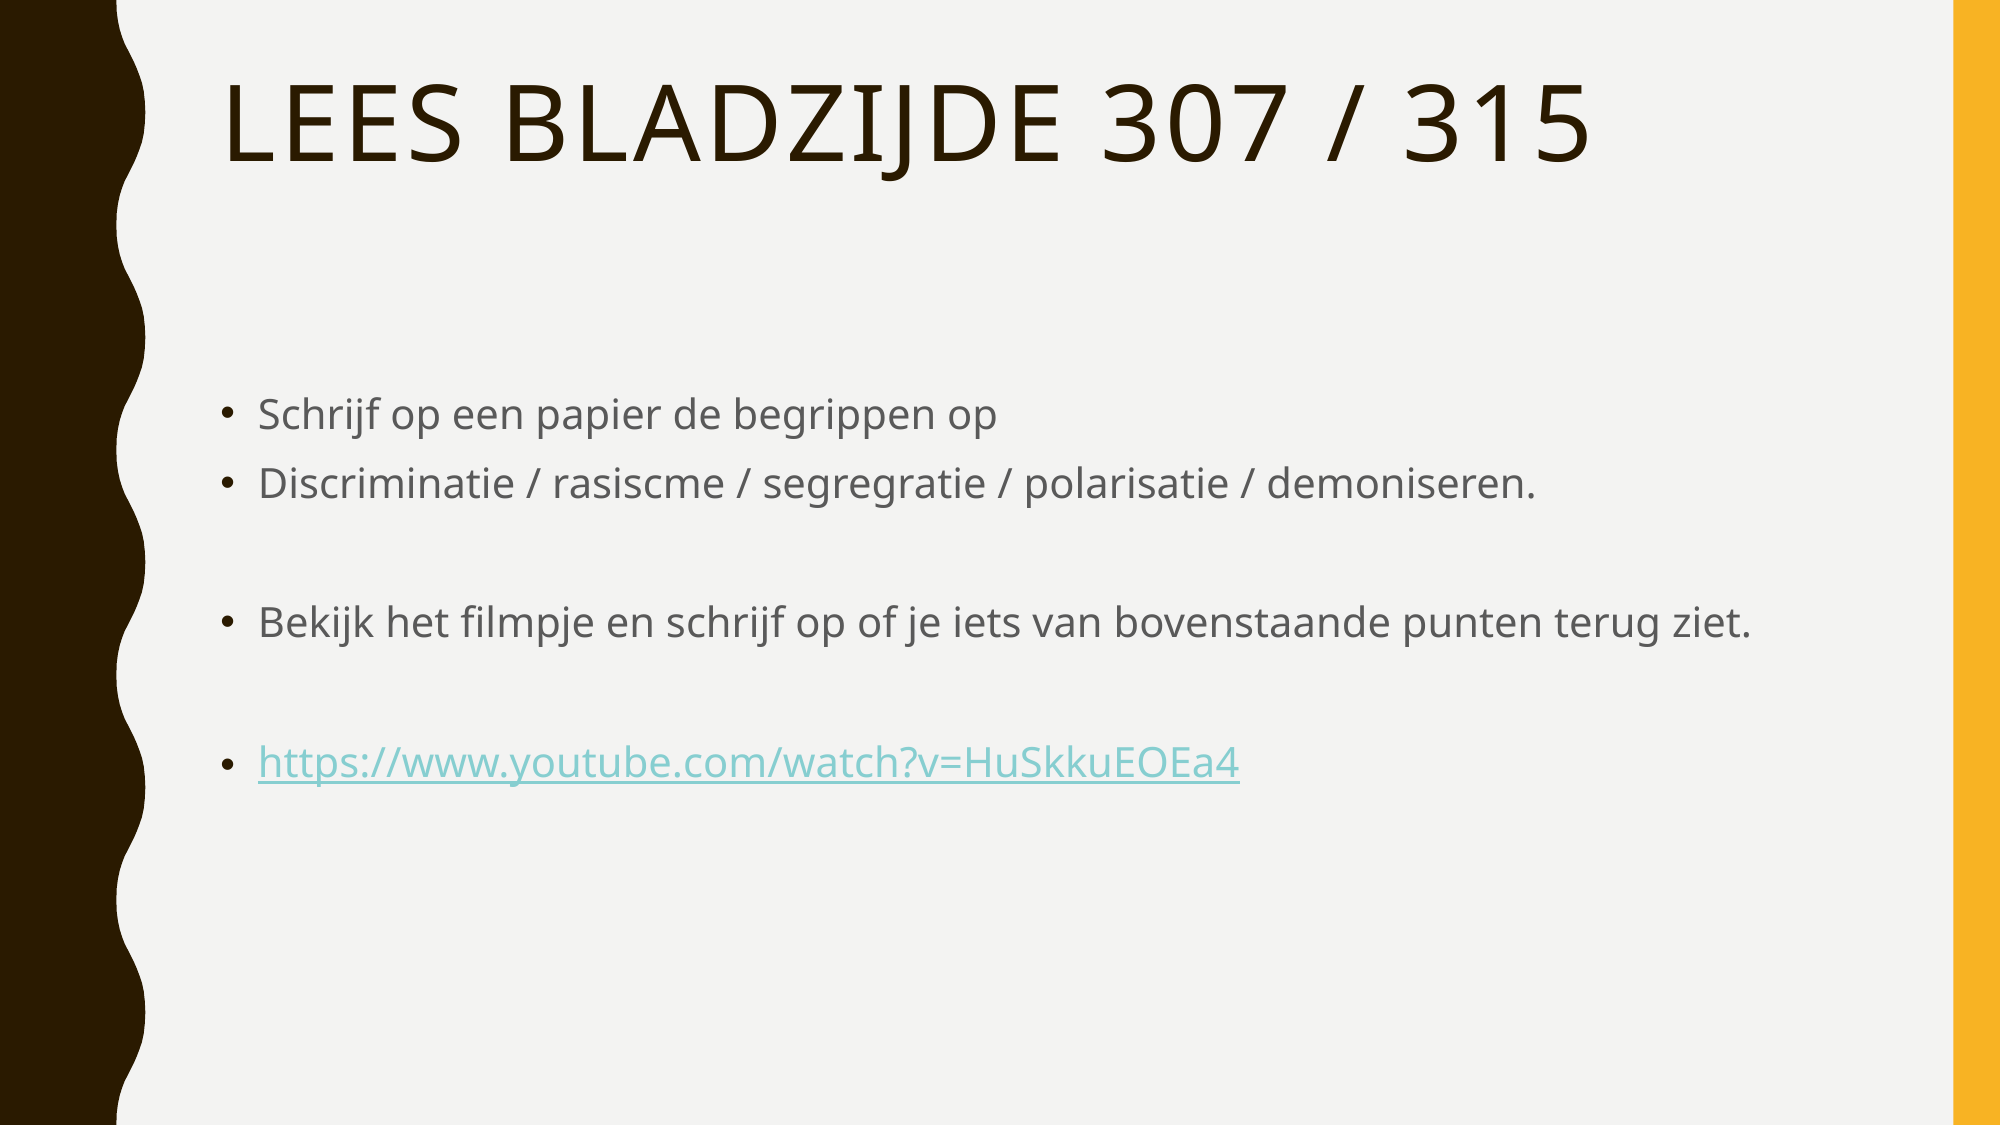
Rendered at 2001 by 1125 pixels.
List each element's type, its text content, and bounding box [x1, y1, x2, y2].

title Lees bladzijde 307 / 315 [205, 62, 1875, 308]
list Schrijf op een papier de begrippen op Discriminatie / rasiscme / segregratie / polarisatie / demoniseren. Bekijk het filmpje en schrijf op of je iets van bovenstaande punten terug ziet. https://www.youtube.com/watch?v=HuSkkuEOEa4 [205, 375, 1875, 965]
